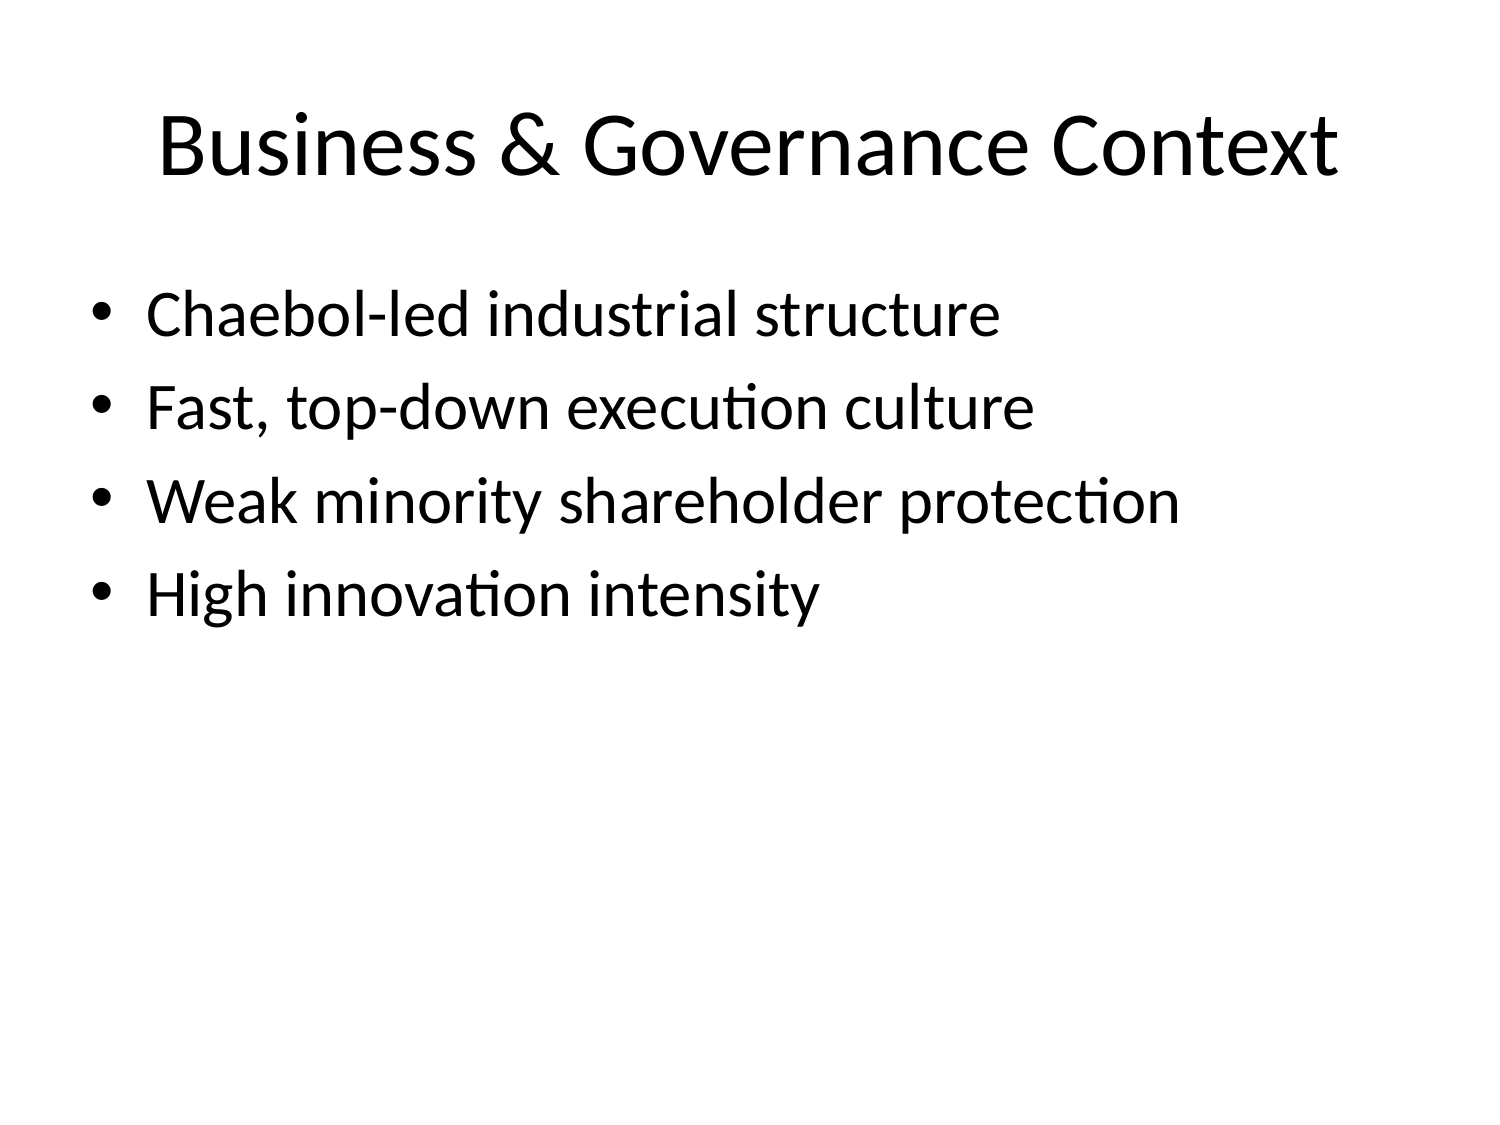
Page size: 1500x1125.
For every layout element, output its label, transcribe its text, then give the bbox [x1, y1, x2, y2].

list Chaebol-led industrial structure Fast, top-down execution culture Weak minority shareholder protection High innovation intensity [75, 262, 1425, 1005]
title Business & Governance Context [75, 45, 1425, 233]
